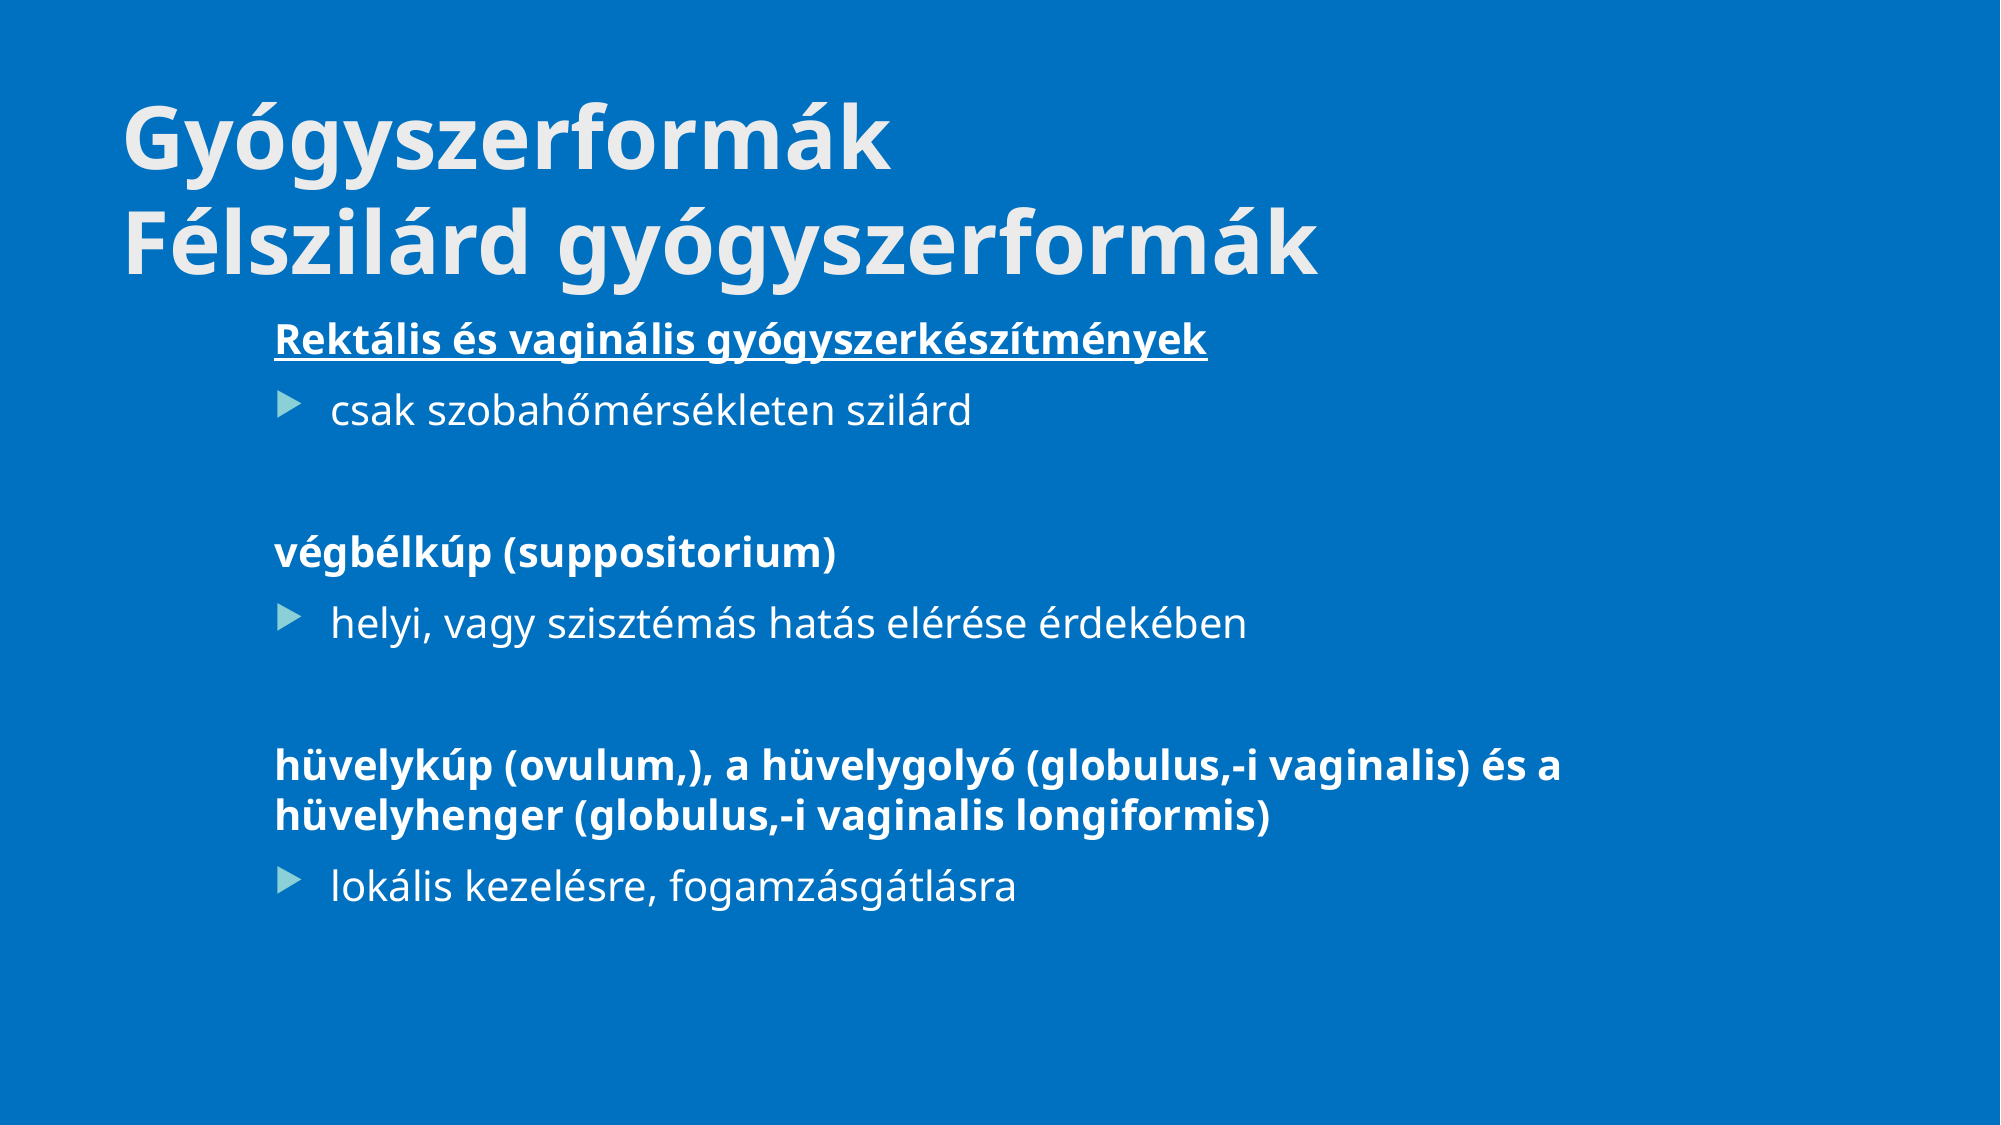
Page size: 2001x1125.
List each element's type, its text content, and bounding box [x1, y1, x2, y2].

list Rektális és vaginális gyógyszerkészítmények csak szobahőmérsékleten szilárd végbélkúp (suppositorium) helyi, vagy szisztémás hatás elérése érdekében hüvelykúp (ovulum,), a hüvelygolyó (globulus,-i vaginalis) és a hüvelyhenger (globulus,-i vaginalis longiformis) lokális kezelésre, fogamzásgátlásra [259, 305, 1610, 1125]
title Gyógyszerformák Félszilárd gyógyszerformák [106, 74, 1649, 304]
